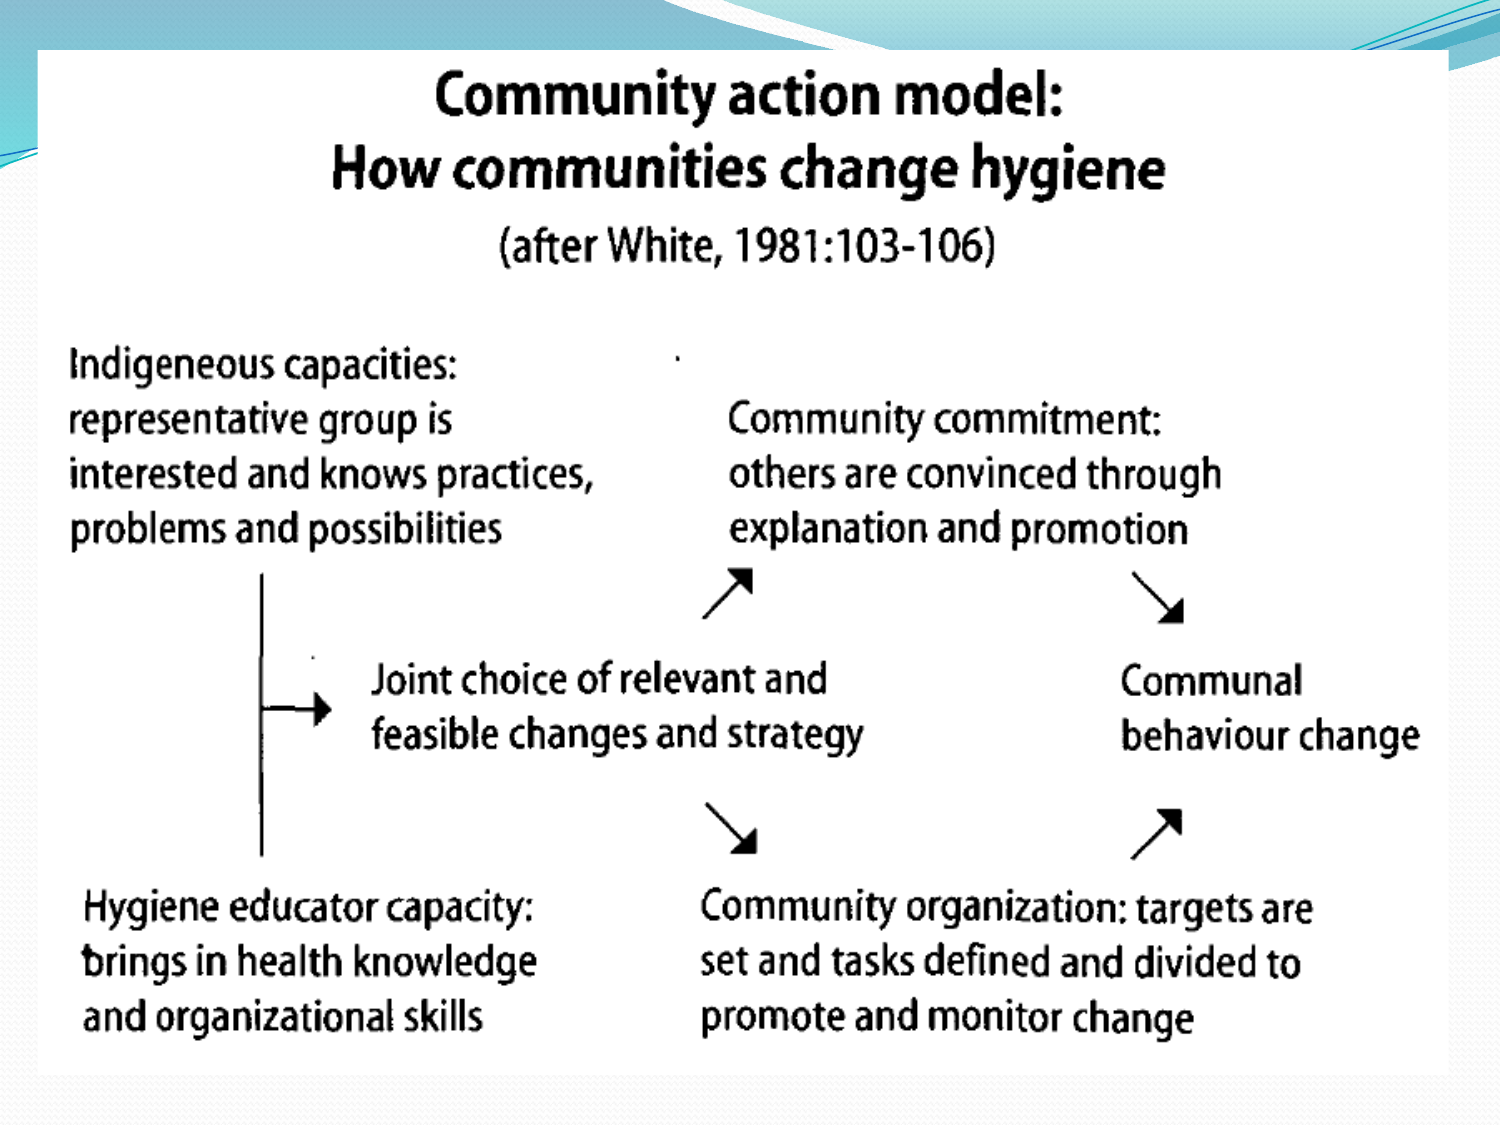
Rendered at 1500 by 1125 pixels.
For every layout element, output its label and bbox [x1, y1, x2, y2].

picture [37, 49, 1449, 1076]
